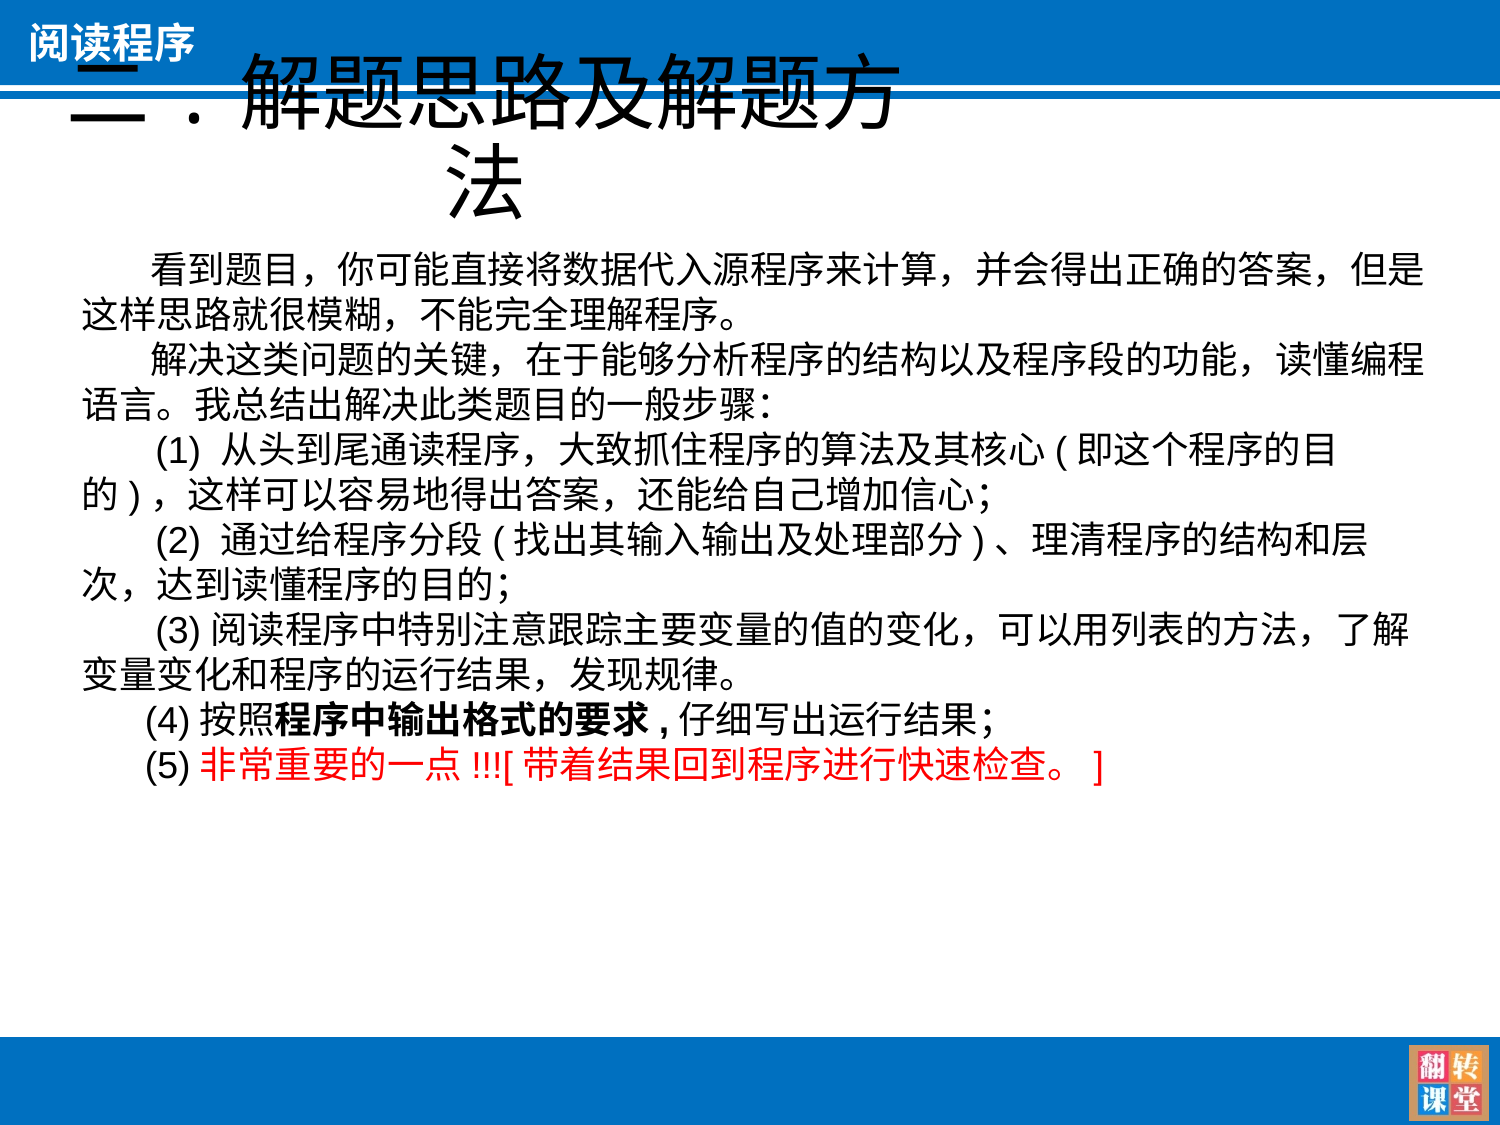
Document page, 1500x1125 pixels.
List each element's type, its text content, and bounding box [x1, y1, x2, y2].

text_box [0, 0, 1500, 86]
text_box 阅读程序 [14, 9, 775, 75]
text_box [0, 91, 1500, 99]
title 二.解题思路及解题方法 [31, 121, 941, 240]
picture [1409, 1045, 1489, 1121]
text_box [0, 1036, 1500, 1125]
text_box 看到题目，你可能直接将数据代入源程序来计算，并会得出正确的答案，但是这样思路就很模糊，不能完全理解程序。 解决这类问题的关键，在于能够分析程序的结构以及程序段的功能，读懂编程语言。我总结出解决此类题目的一般步骤： (1) 从头到尾通读程序，大致抓住程序的算法及其核心(即这个程序的目的)，这样可以容易地得出答案，还能给自己增加信心； (2) 通过给程序分段(找出其输入输出及处理部分)、理清程序的结构和层次，达到读懂程序的目的； (3)阅读程序中特别注意跟踪主要变量的值的变化，可以用列表的方法，了解变量变化和程序的运行结果，发现规律。 (4)按照程序中输出格式的要求,仔细写出运行结果； (5)非常重要的一点!!![带着结果回到程序进行快速检查。] [67, 238, 1457, 794]
